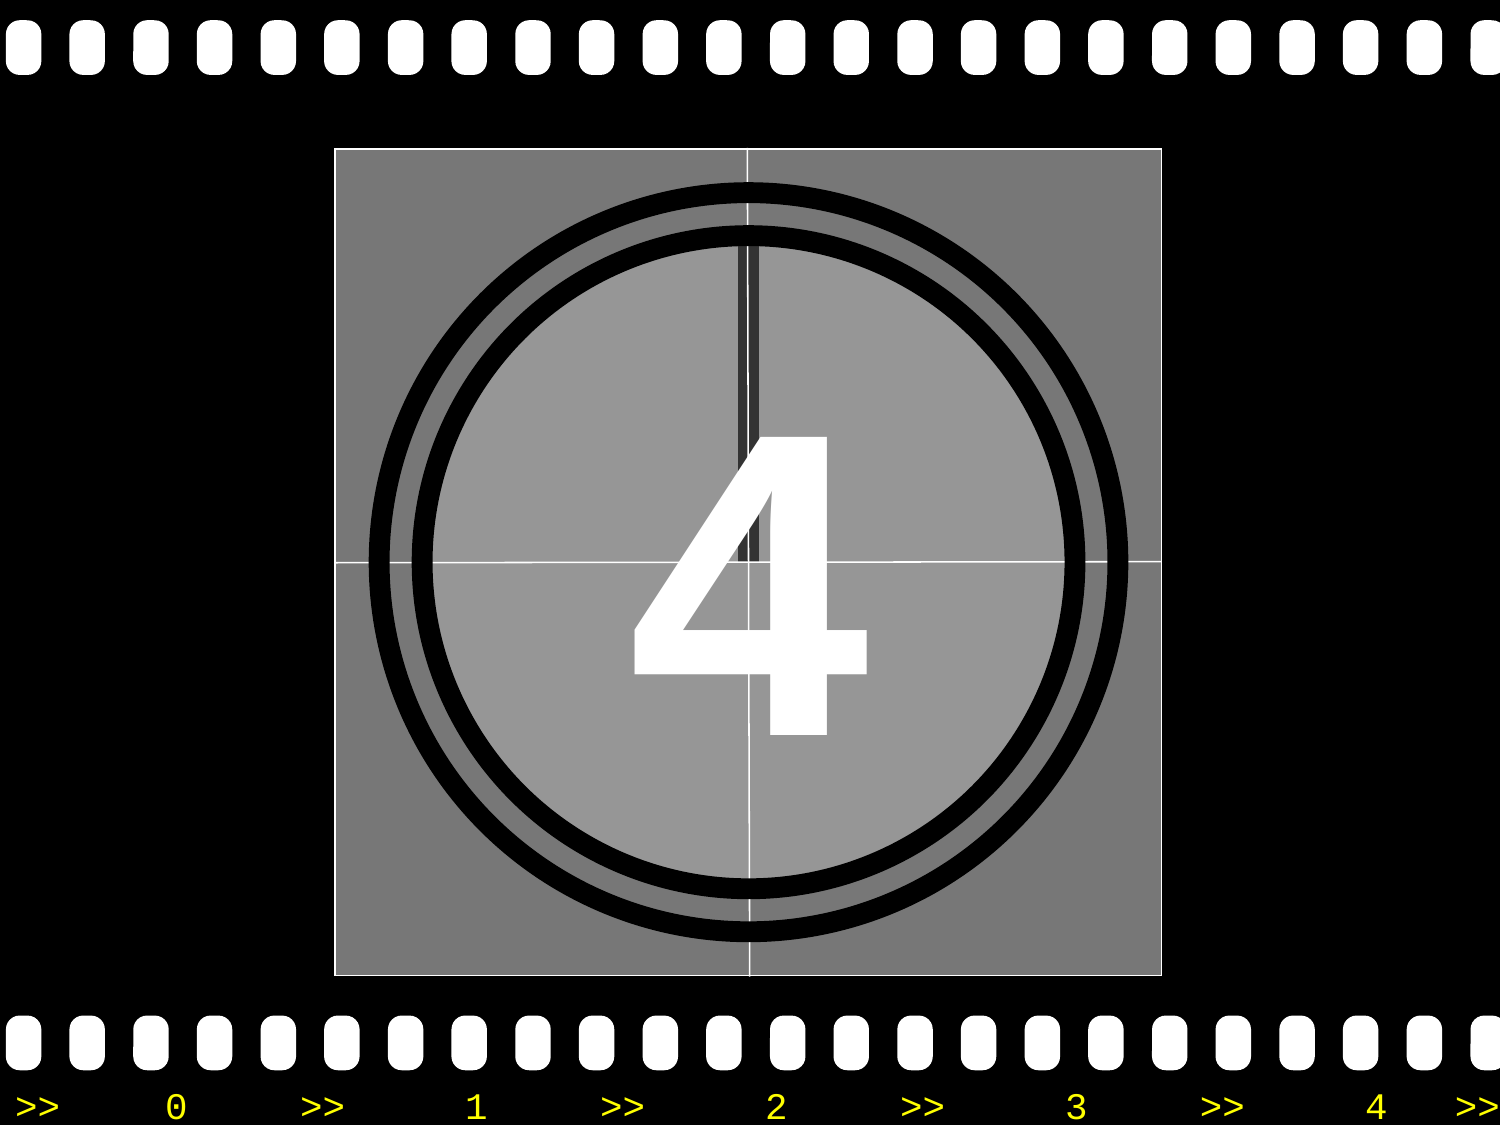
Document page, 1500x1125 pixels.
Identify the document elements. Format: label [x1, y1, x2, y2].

text_box [594, 898, 903, 932]
text_box [379, 395, 419, 730]
text_box [578, 192, 919, 234]
text_box [335, 563, 749, 976]
text_box [748, 148, 1162, 561]
text_box [335, 148, 747, 562]
text_box [1077, 393, 1118, 732]
text_box [424, 235, 1073, 889]
text_box [750, 562, 1162, 976]
